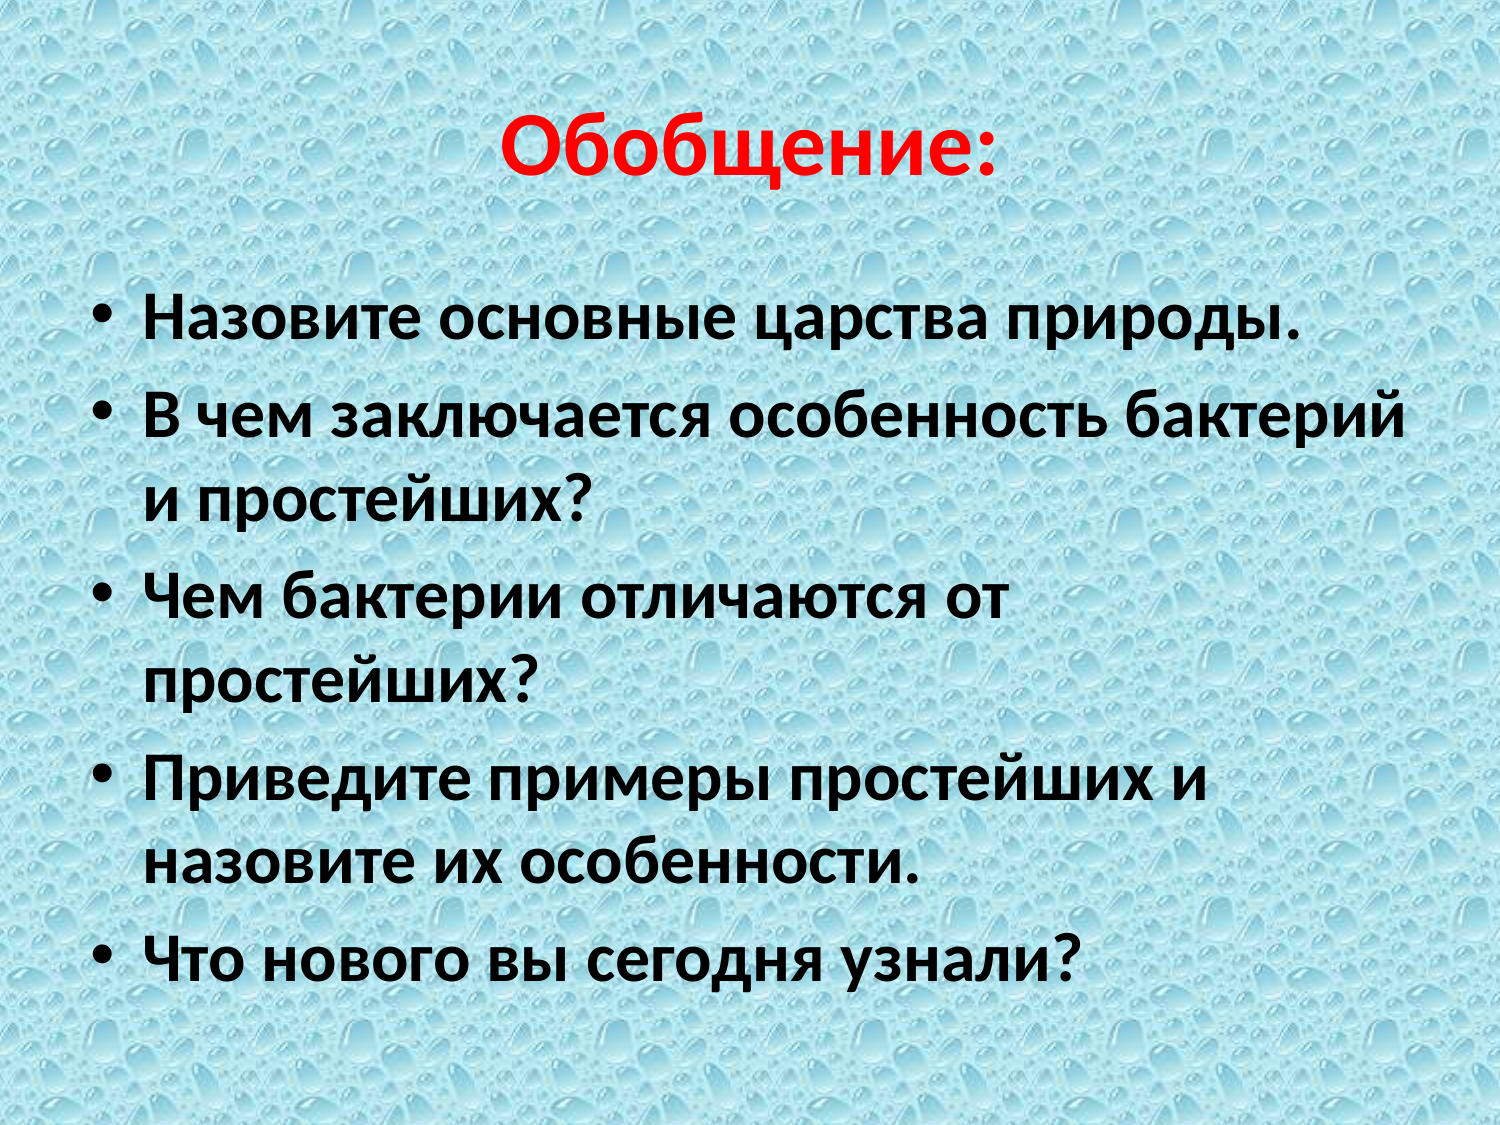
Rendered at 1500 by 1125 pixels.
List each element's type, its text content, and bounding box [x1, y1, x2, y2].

title Обобщение: [74, 44, 1426, 233]
list Назовите основные царства природы. В чем заключается особенность бактерий и простейших? Чем бактерии отличаются от простейших? Приведите примеры простейших и назовите их особенности. Что нового вы сегодня узнали? [74, 262, 1426, 1006]
picture [0, 0, 1500, 1125]
